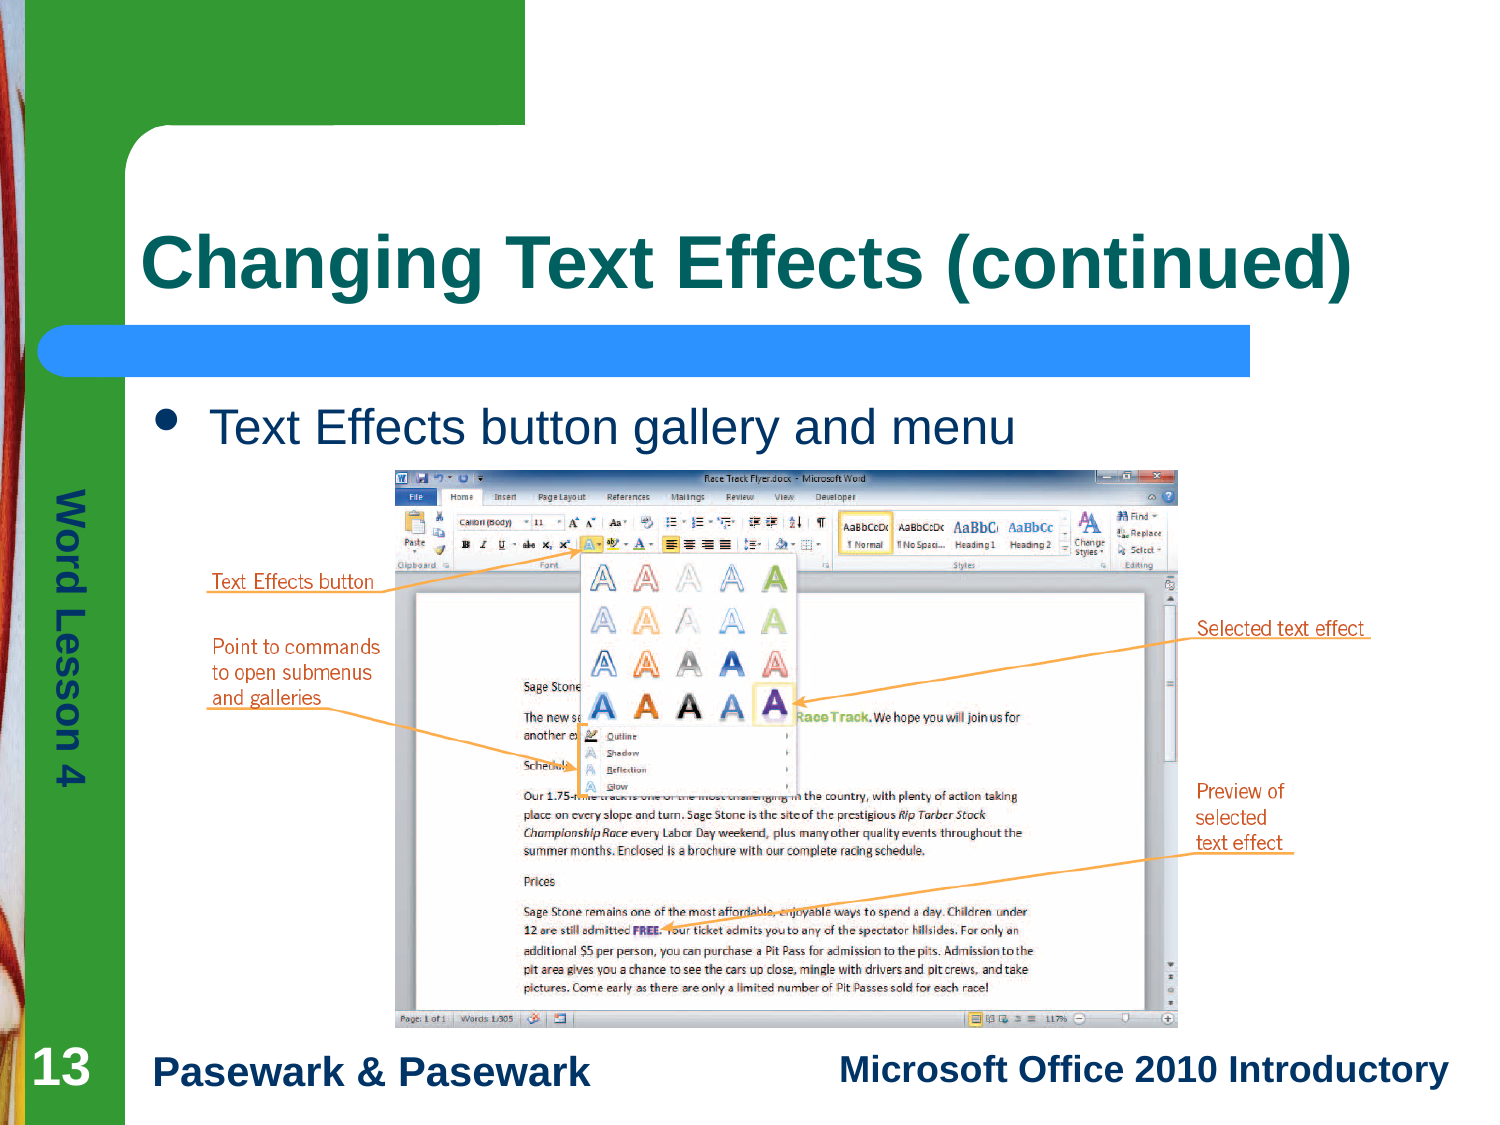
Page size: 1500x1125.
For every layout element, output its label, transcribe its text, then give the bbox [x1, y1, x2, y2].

title Changing Text Effects (continued) [124, 124, 1426, 313]
slide_number 13 [13, 1023, 111, 1105]
picture [199, 462, 1376, 1033]
picture [0, 0, 25, 1125]
list Text Effects button gallery and menu [137, 387, 1400, 999]
